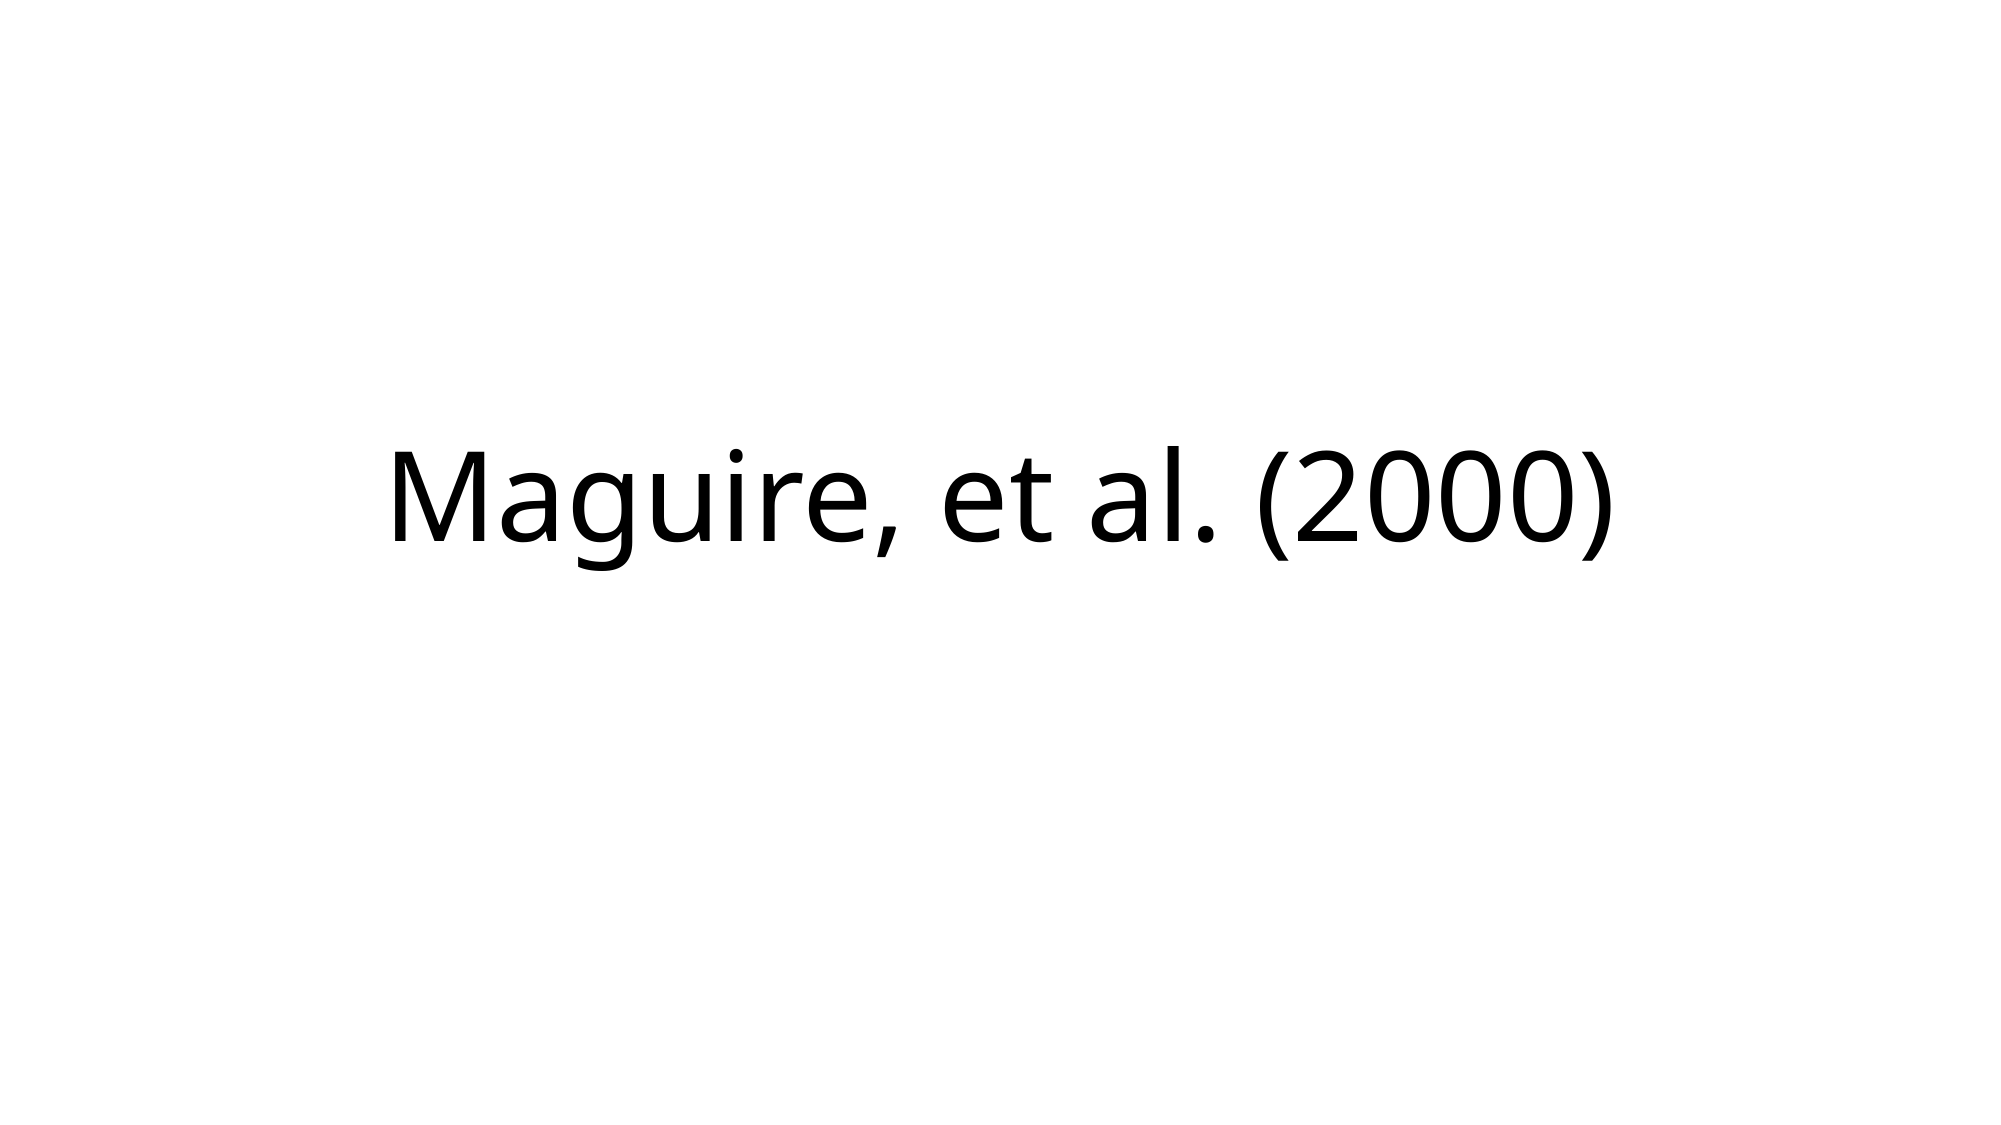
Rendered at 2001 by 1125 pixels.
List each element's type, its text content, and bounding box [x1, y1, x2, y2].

title Maguire, et al. (2000) [249, 184, 1750, 576]
